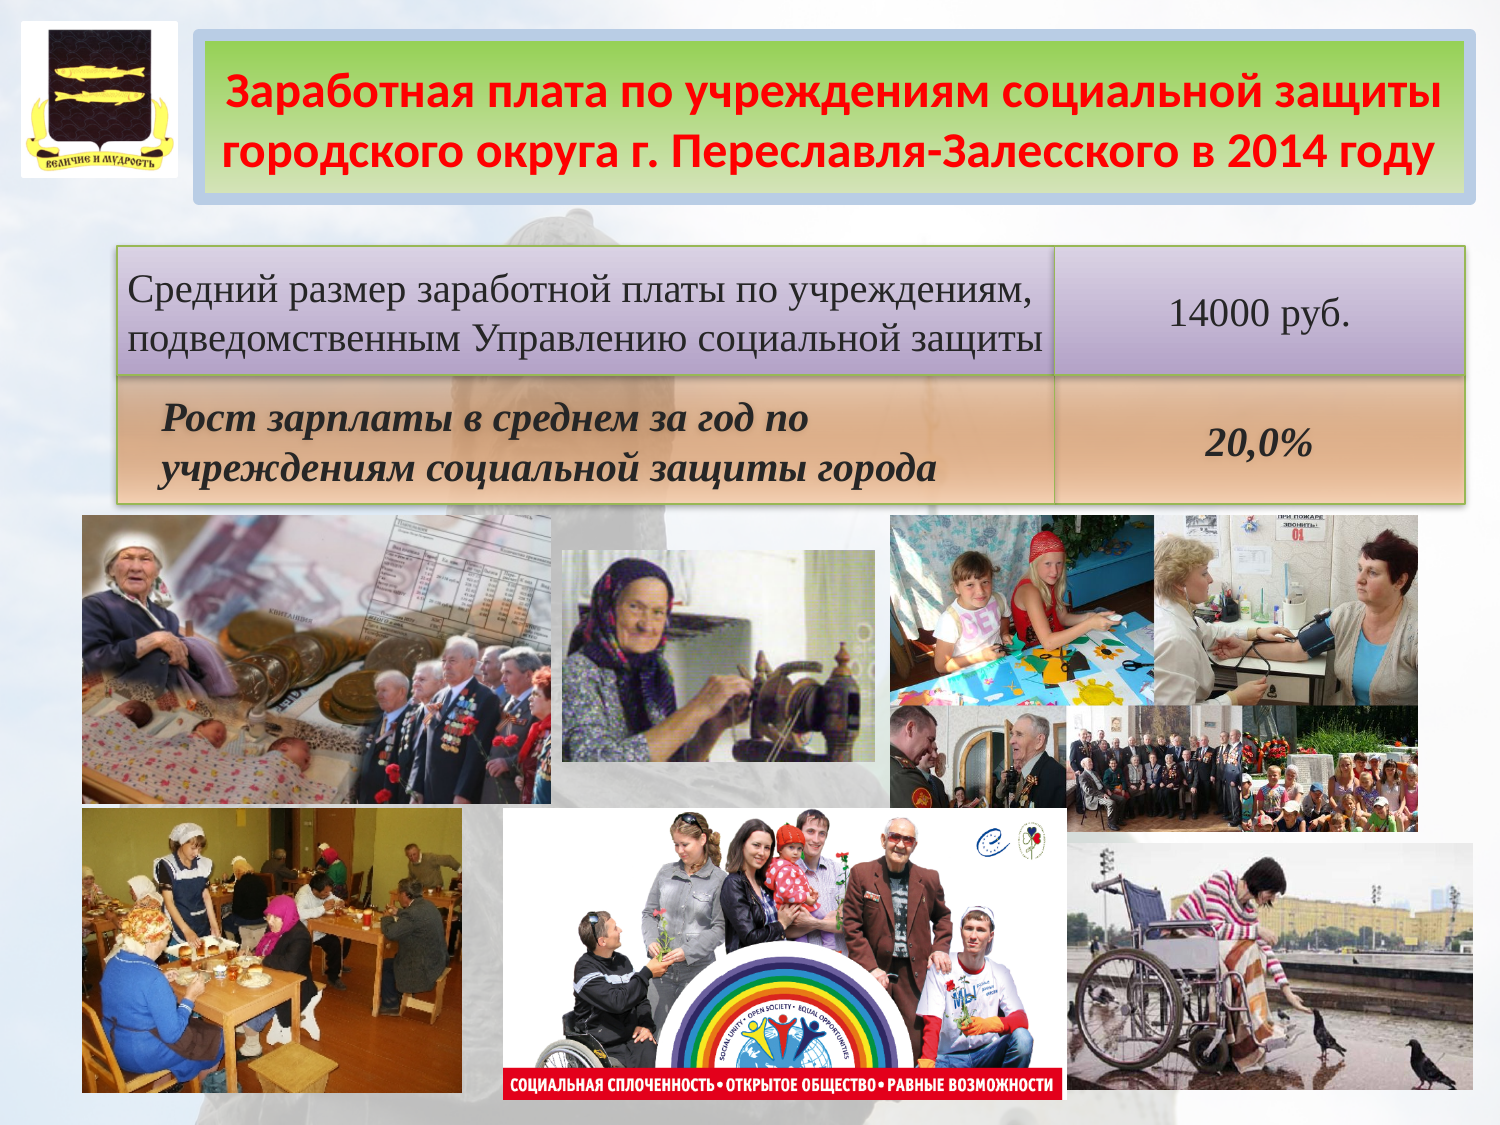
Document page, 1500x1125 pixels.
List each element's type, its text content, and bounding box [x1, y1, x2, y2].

text_box 14000 руб. [1054, 245, 1466, 376]
text_box 20,0% [1059, 382, 1466, 505]
picture [503, 515, 1473, 1100]
picture [562, 550, 876, 762]
picture [81, 515, 551, 805]
text_box Рост зарплаты в среднем за год по учреждениям социальной защиты города [116, 382, 1055, 505]
text_box Средний размер заработной платы по учреждениям, подведомственным Управлению социальной защиты [116, 245, 1053, 376]
text_box Заработная плата по учреждениям социальной защиты городского округа г. Переславля-Залесского в 2014 году [197, 33, 1472, 201]
picture [81, 808, 462, 1093]
text_box [21, 21, 178, 178]
